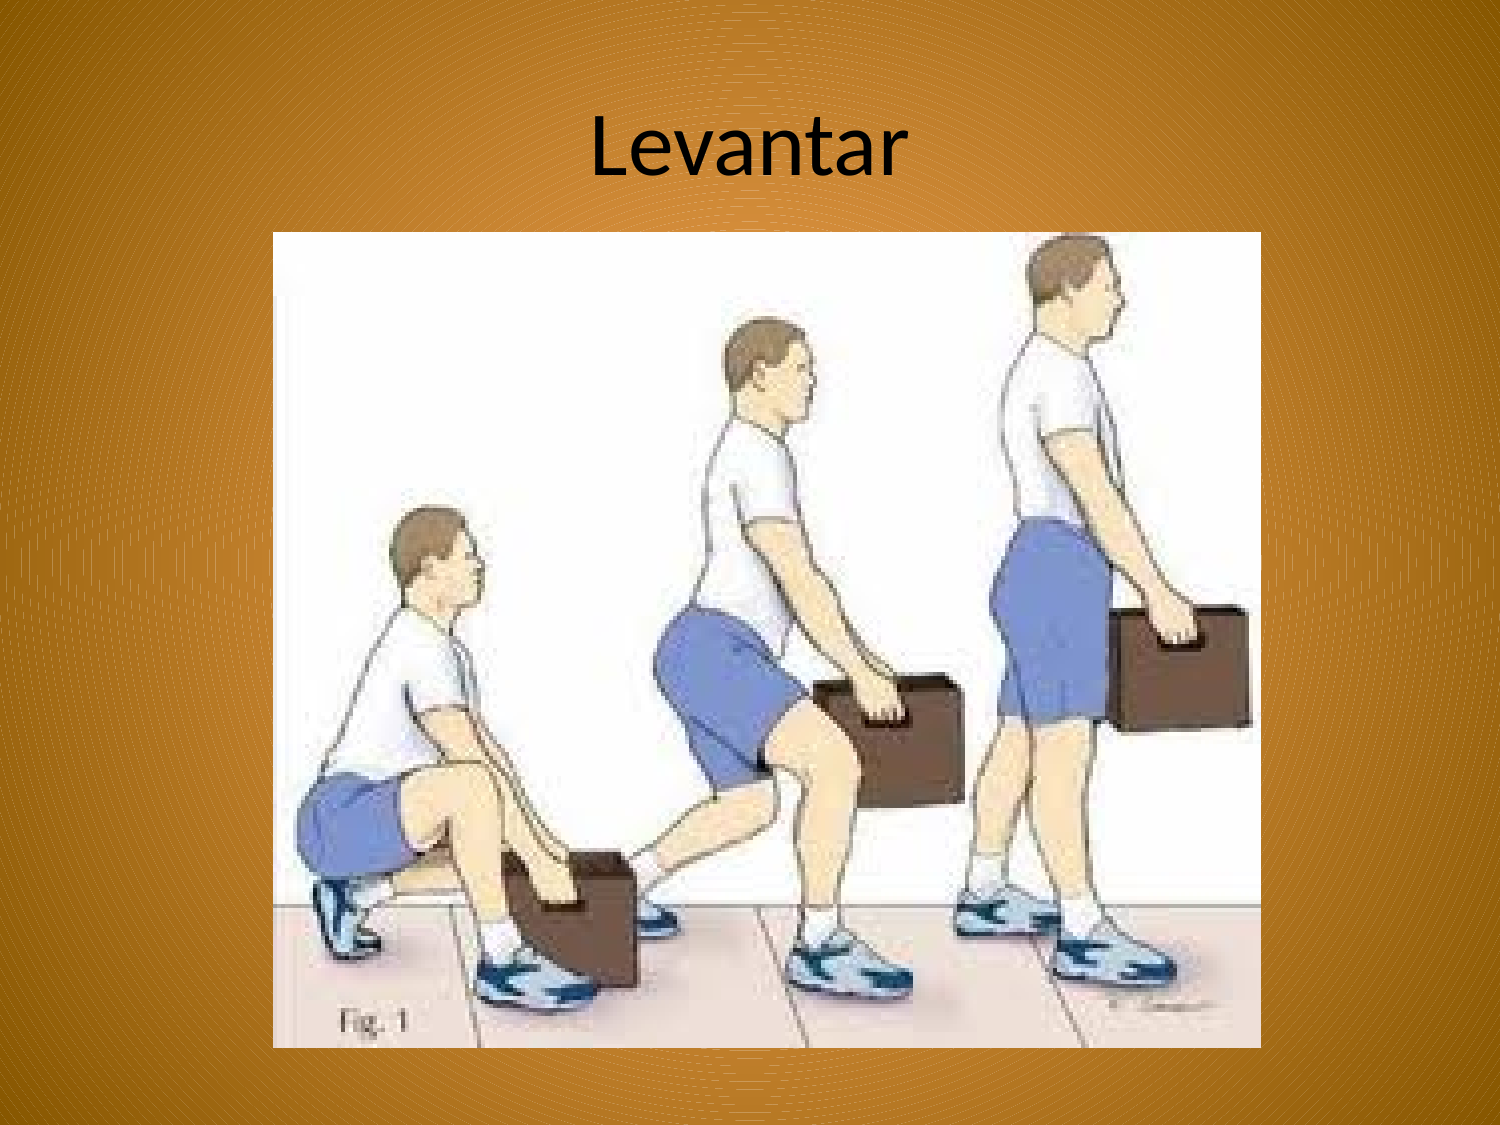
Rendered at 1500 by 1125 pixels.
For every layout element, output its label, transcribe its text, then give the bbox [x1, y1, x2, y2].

title Levantar [75, 45, 1425, 233]
picture [273, 232, 1261, 1048]
